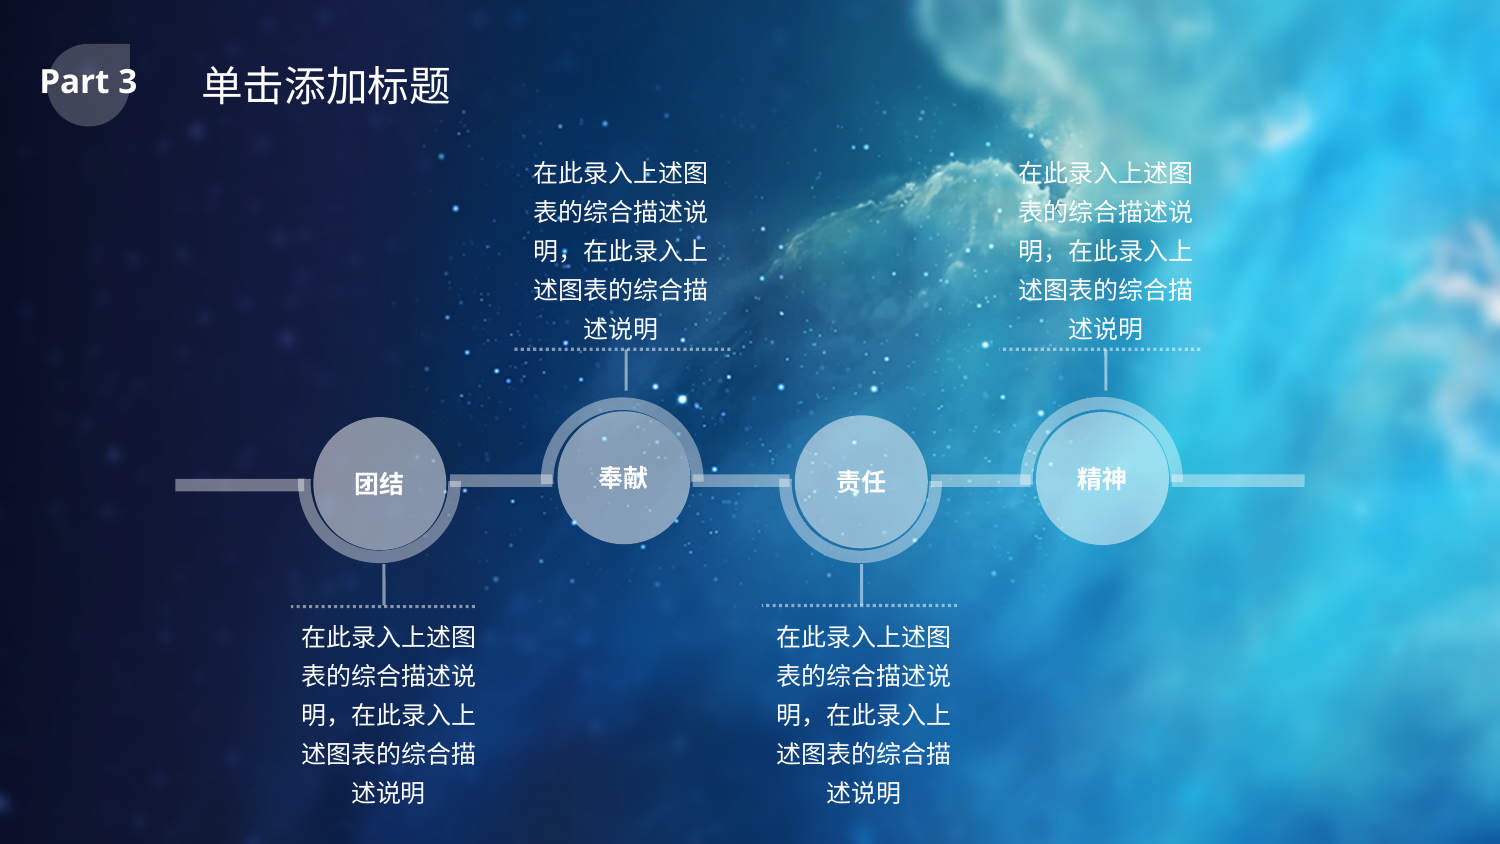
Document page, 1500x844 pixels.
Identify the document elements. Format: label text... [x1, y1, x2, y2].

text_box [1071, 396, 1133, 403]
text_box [22, 43, 154, 127]
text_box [761, 564, 967, 818]
picture [0, 0, 1500, 844]
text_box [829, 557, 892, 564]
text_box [511, 141, 731, 391]
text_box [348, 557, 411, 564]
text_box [175, 403, 1305, 557]
text_box 单击添加标题 [186, 52, 467, 118]
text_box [282, 564, 496, 818]
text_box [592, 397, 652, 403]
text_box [999, 141, 1212, 391]
